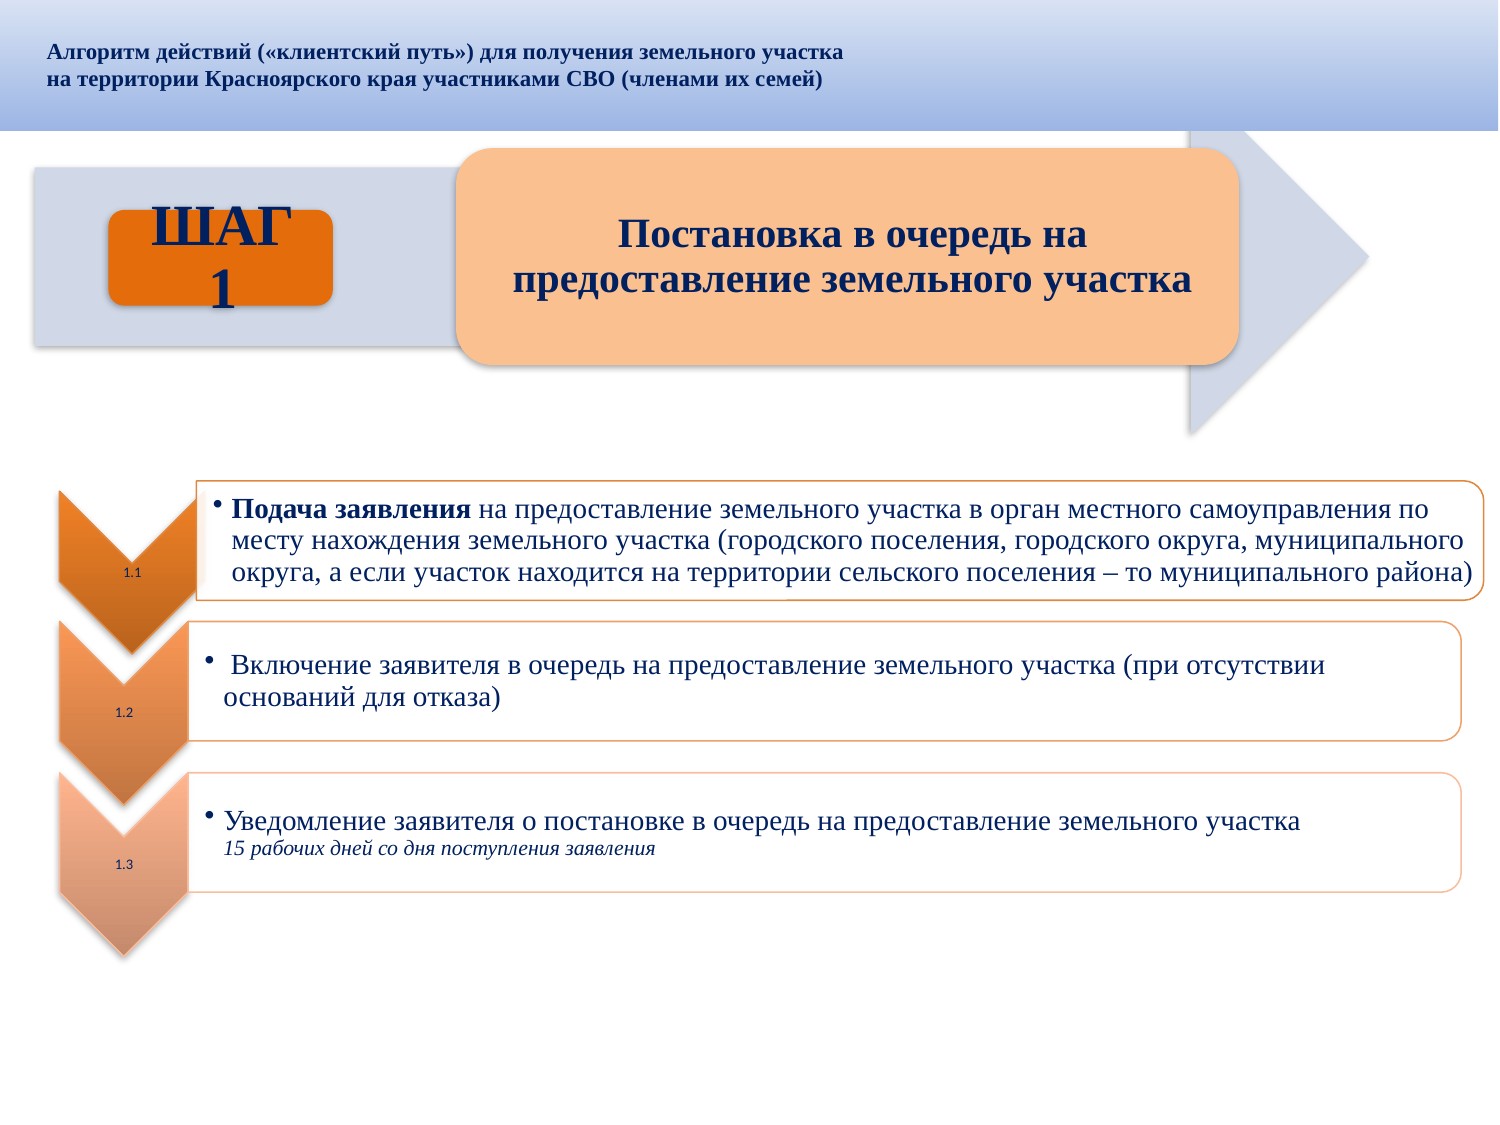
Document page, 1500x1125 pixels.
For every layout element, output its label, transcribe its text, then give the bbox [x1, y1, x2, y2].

title Алгоритм действий («клиентский путь») для получения земельного участка на территории Красноярского края участниками СВО (членами их семей) [0, 0, 1499, 131]
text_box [52, 361, 1491, 1076]
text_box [34, 77, 1370, 436]
